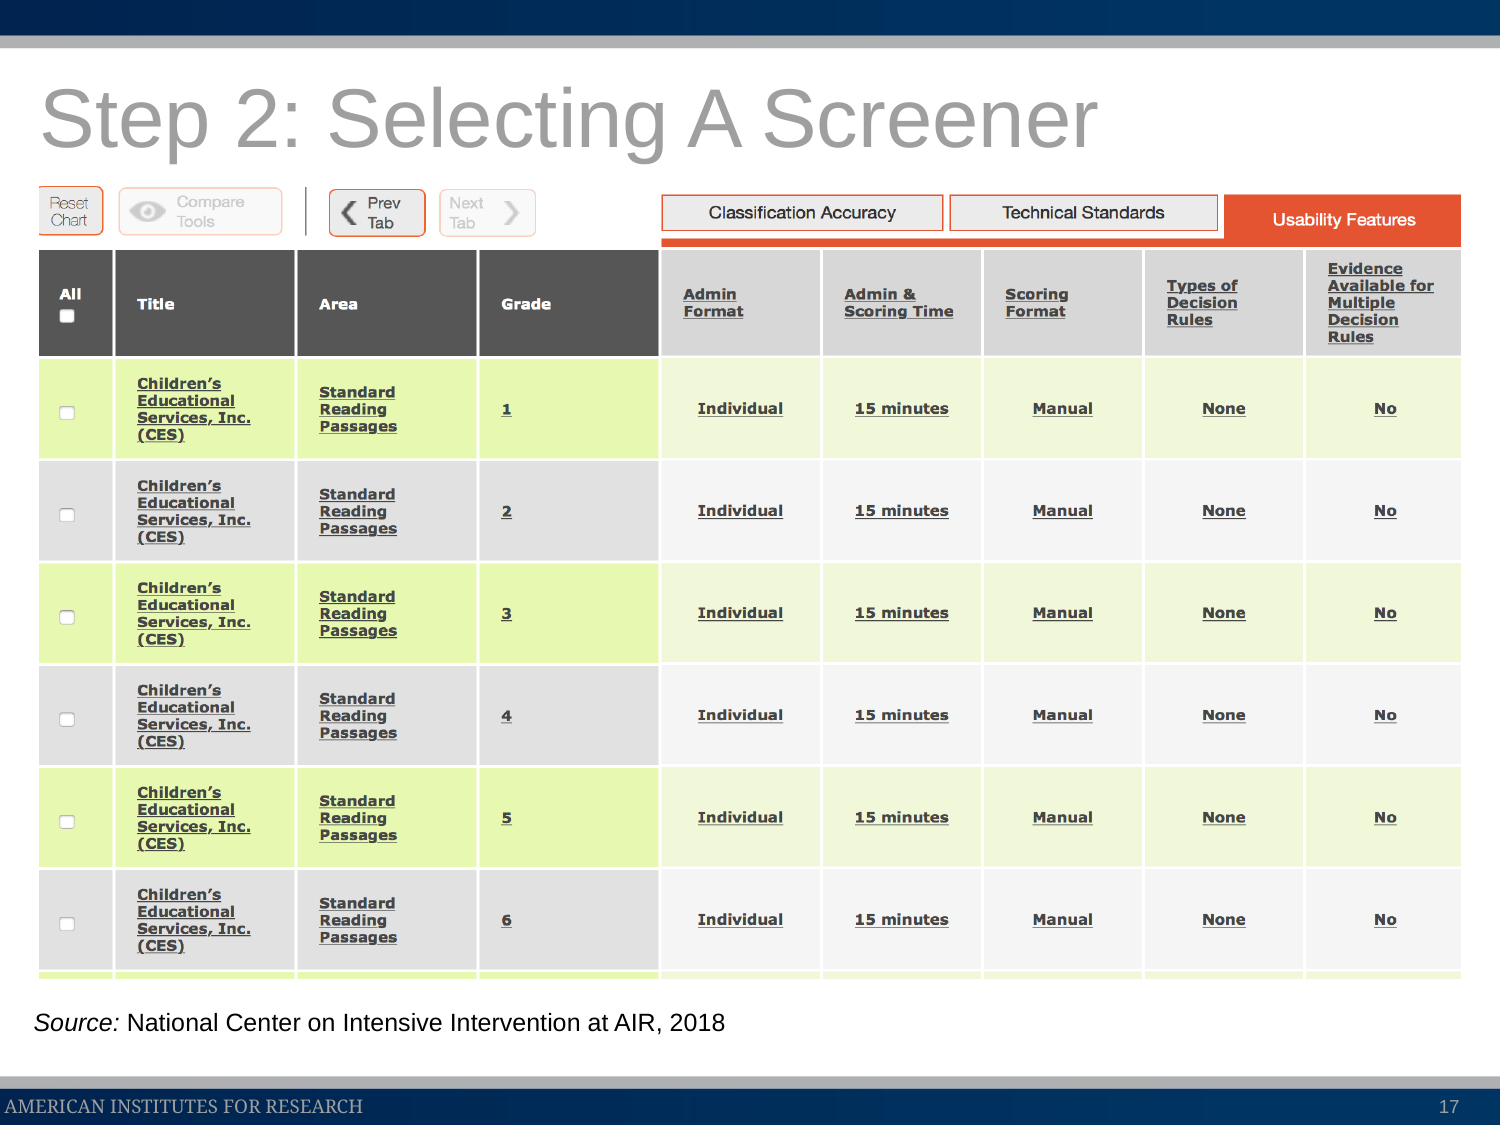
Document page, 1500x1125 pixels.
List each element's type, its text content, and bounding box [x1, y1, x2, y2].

slide_number 17 [1438, 1095, 1462, 1118]
text_box Source: National Center on Intensive Intervention at AIR, 2018 [18, 999, 1425, 1074]
picture [0, 0, 1500, 1125]
title Step 2: Selecting A Screener [39, 63, 1391, 165]
